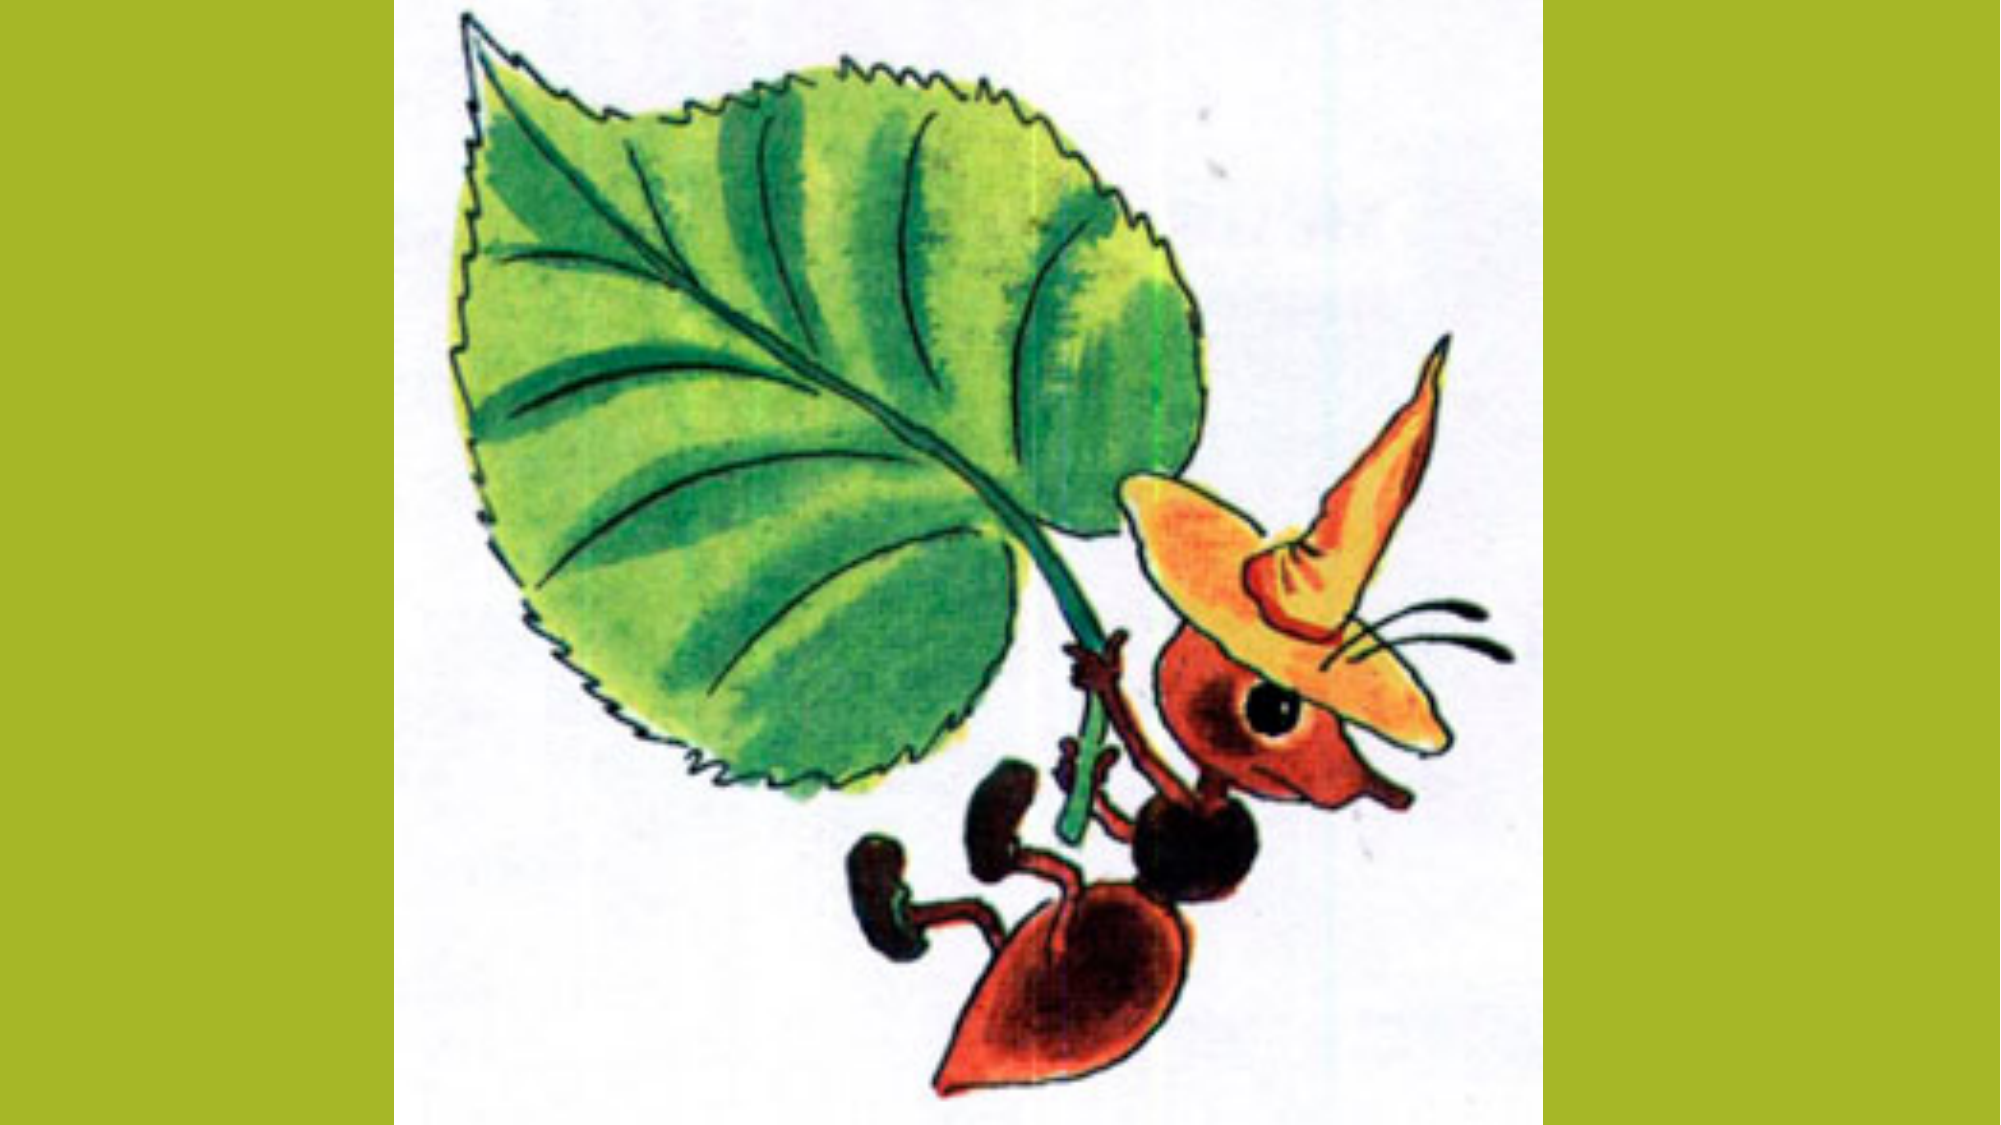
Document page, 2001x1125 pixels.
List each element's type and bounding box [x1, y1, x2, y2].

picture [393, 0, 1543, 1125]
